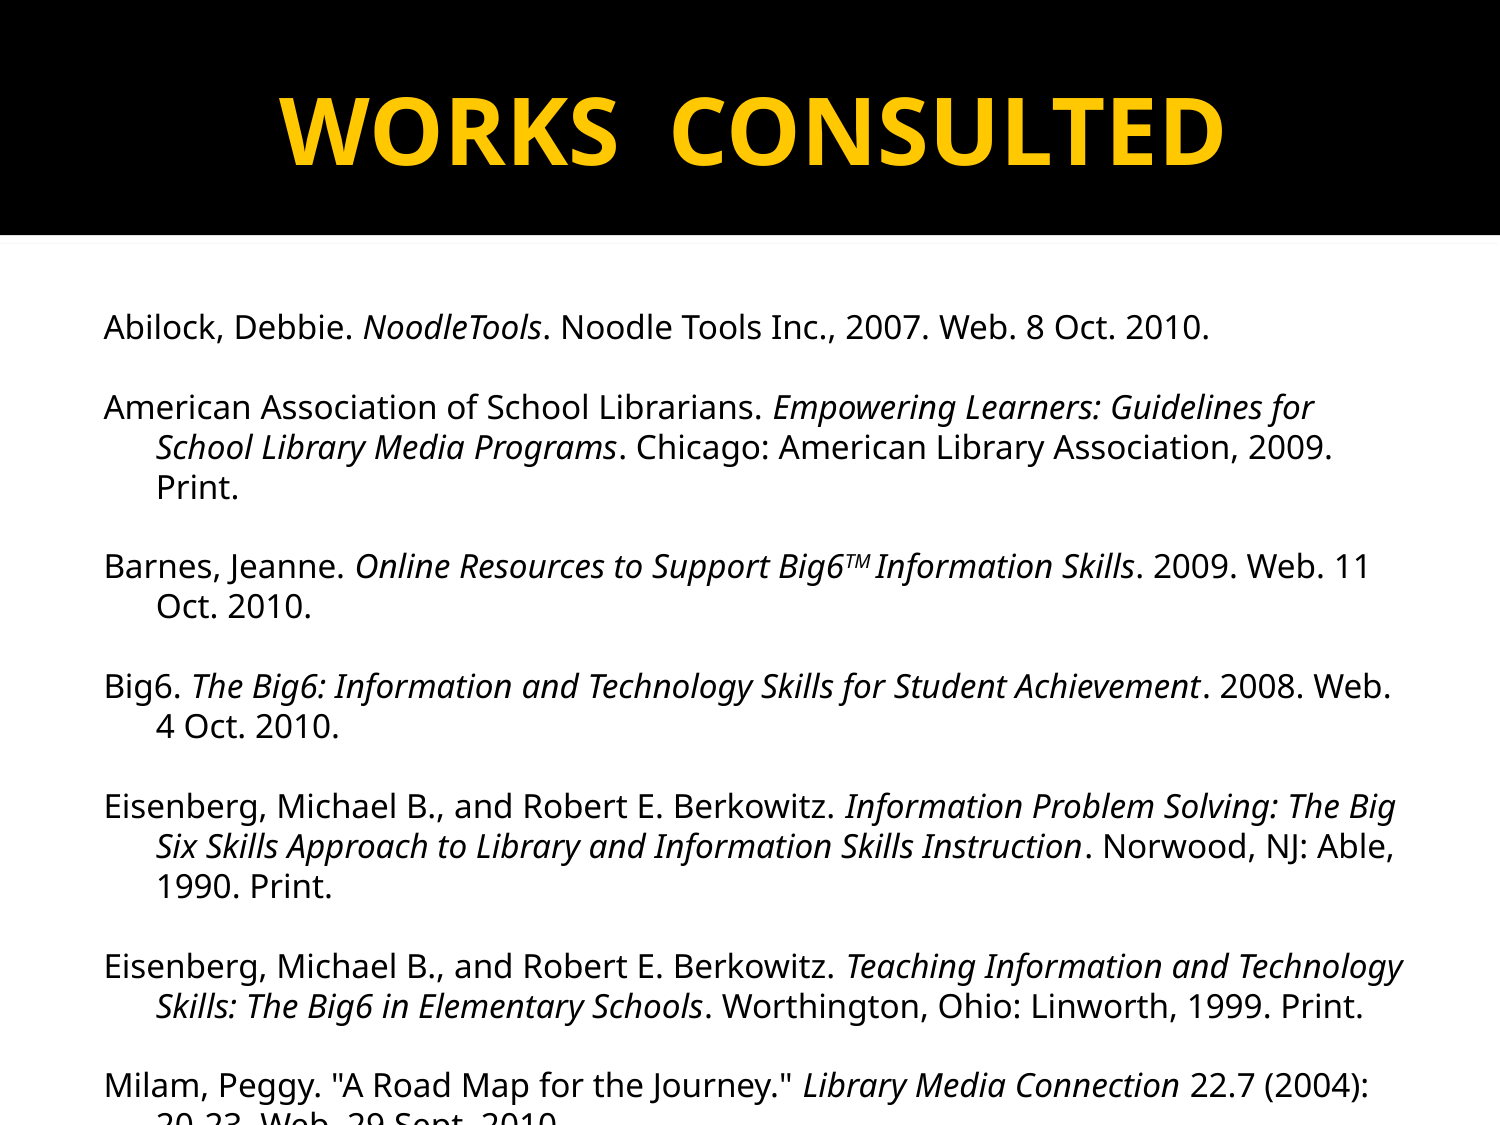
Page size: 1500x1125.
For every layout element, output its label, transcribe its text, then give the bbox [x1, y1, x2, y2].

title WORKS CONSULTED [75, 25, 1425, 231]
list Abilock, Debbie. NoodleTools. Noodle Tools Inc., 2007. Web. 8 Oct. 2010. American Association of School Librarians. Empowering Learners: Guidelines for School Library Media Programs. Chicago: American Library Association, 2009. Print. Barnes, Jeanne. Online Resources to Support Big6TM Information Skills. 2009. Web. 11 Oct. 2010. Big6. The Big6: Information and Technology Skills for Student Achievement. 2008. Web. 4 Oct. 2010. Eisenberg, Michael B., and Robert E. Berkowitz. Information Problem Solving: The Big Six Skills Approach to Library and Information Skills Instruction. Norwood, NJ: Able, 1990. Print. Eisenberg, Michael B., and Robert E. Berkowitz. Teaching Information and Technology Skills: The Big6 in Elementary Schools. Worthington, Ohio: Linworth, 1999. Print. Milam, Peggy. "A Road Map for the Journey." Library Media Connection 22.7 (2004): 20-23. Web. 29 Sept. 2010. [74, 290, 1426, 1051]
